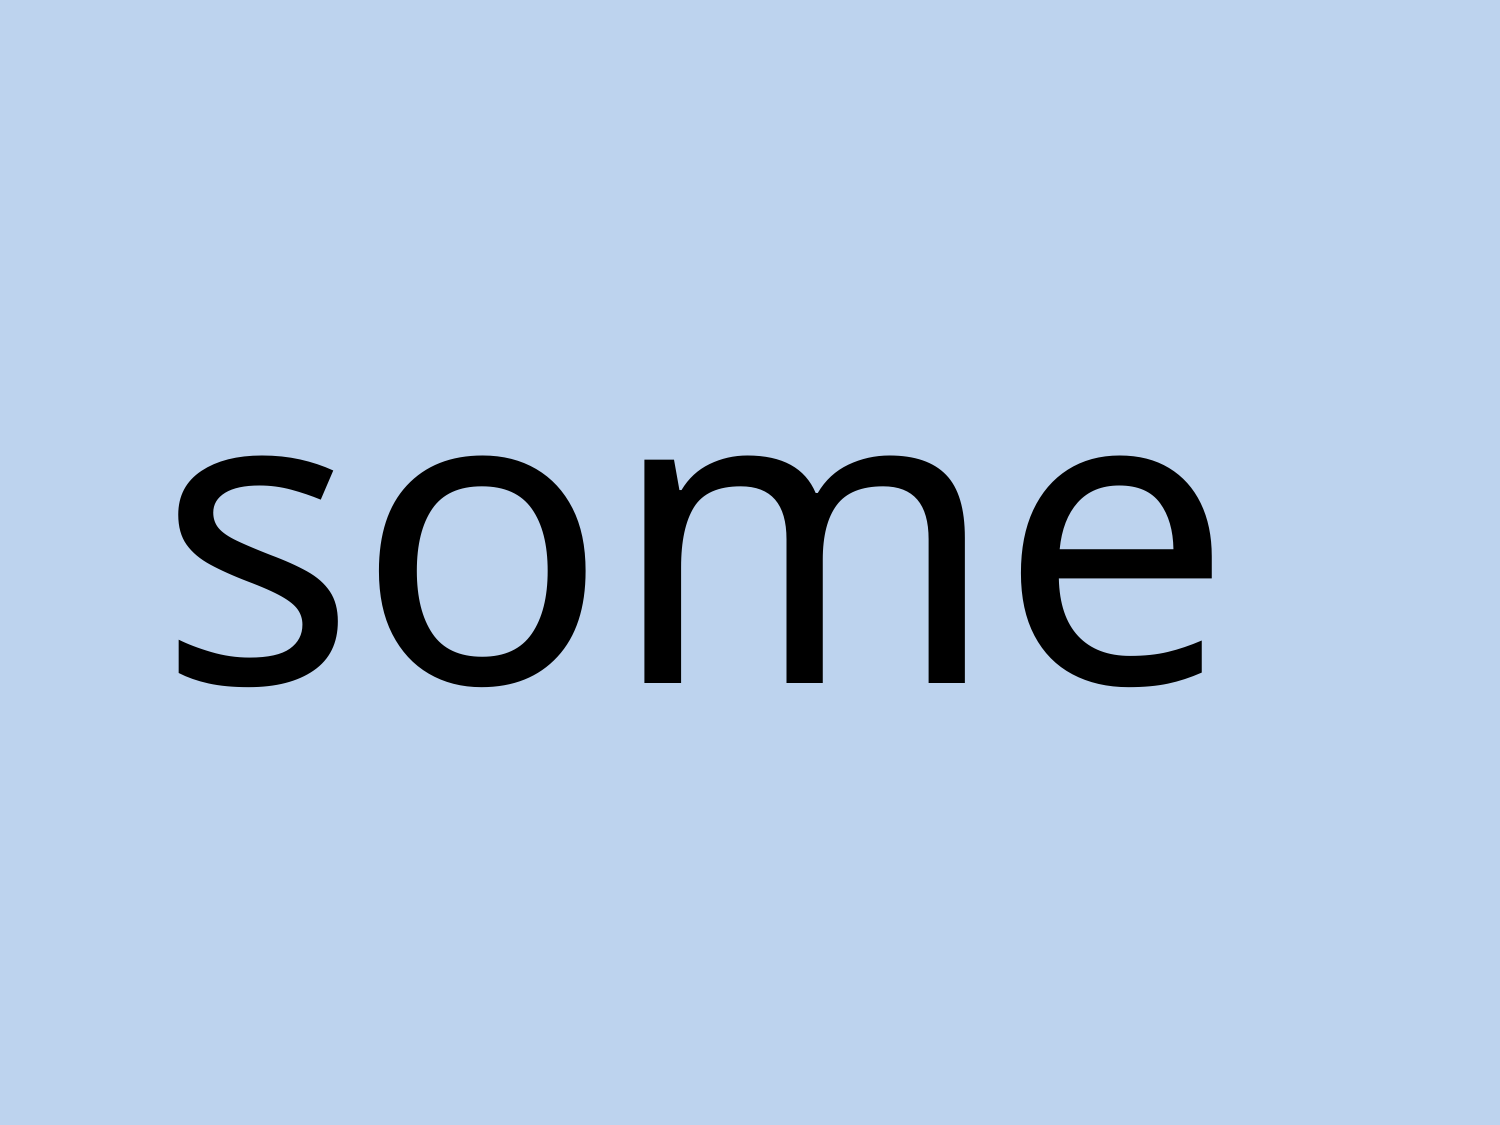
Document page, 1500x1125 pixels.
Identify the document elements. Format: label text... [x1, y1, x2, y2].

text_box some [41, 259, 1459, 775]
